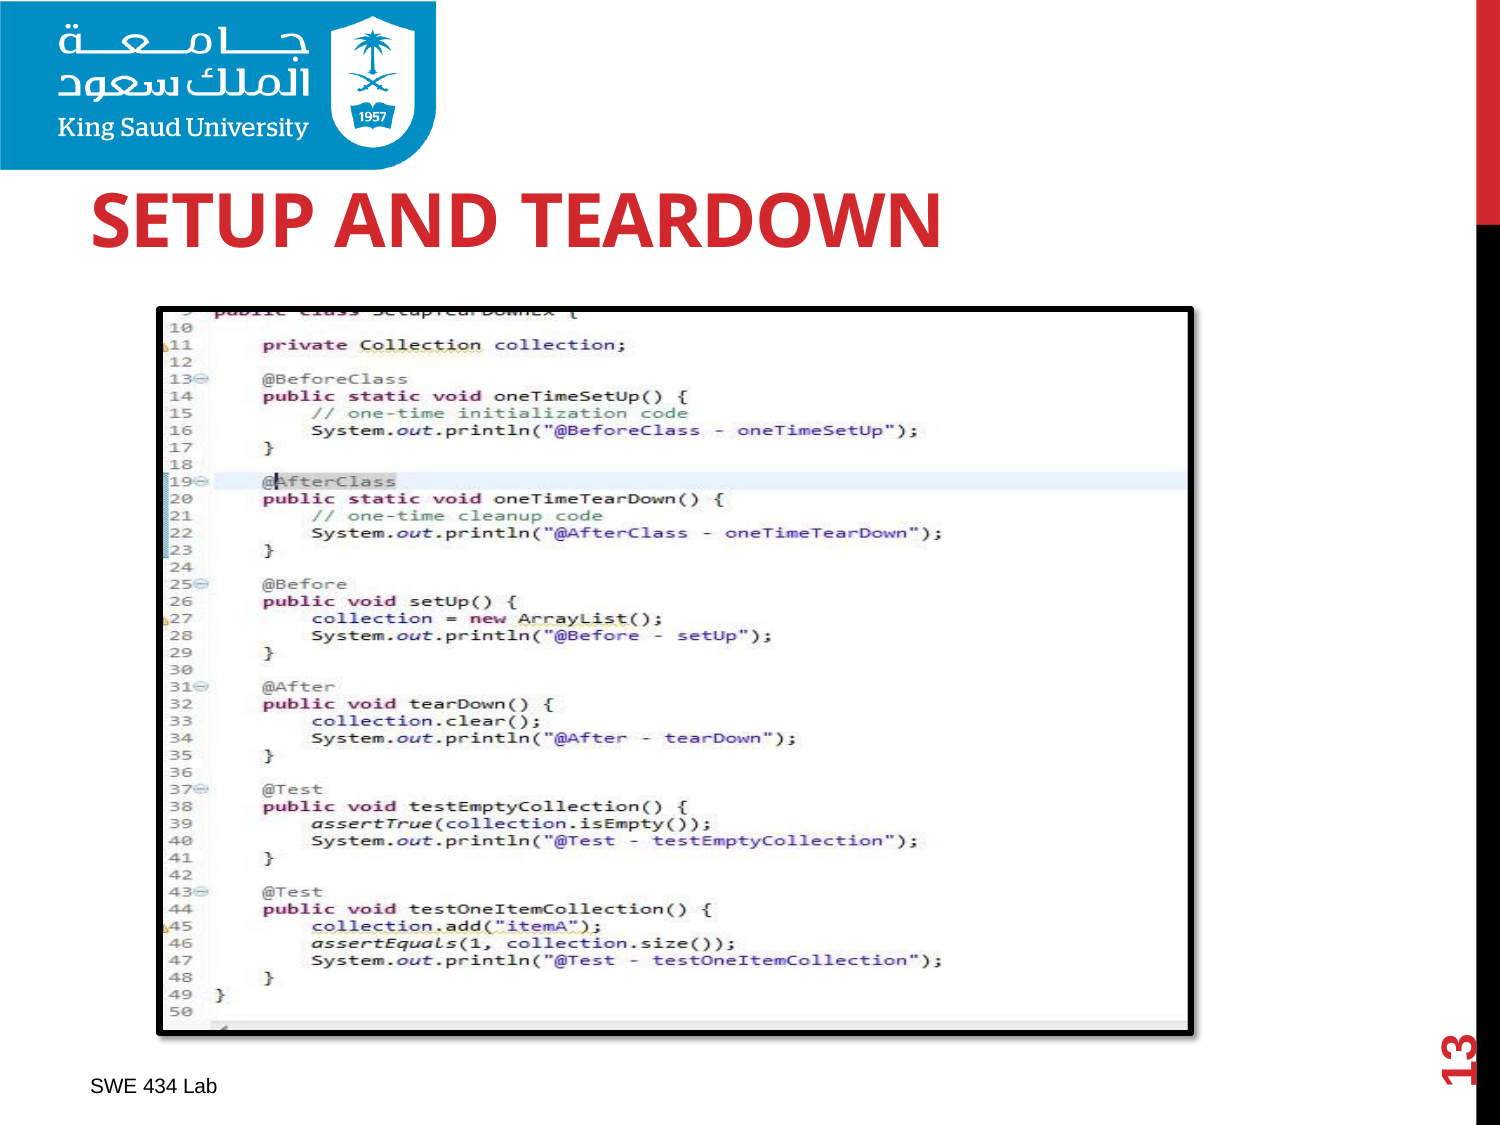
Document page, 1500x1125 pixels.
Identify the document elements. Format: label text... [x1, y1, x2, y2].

text_box [159, 309, 1191, 1034]
text_box [151, 302, 1207, 1049]
text_box 13 [1433, 1030, 1489, 1091]
footer SWE 434 Lab [87, 1074, 220, 1125]
text_box [0, 0, 438, 175]
title SETUP AND TEARDOWN [87, 172, 1062, 361]
